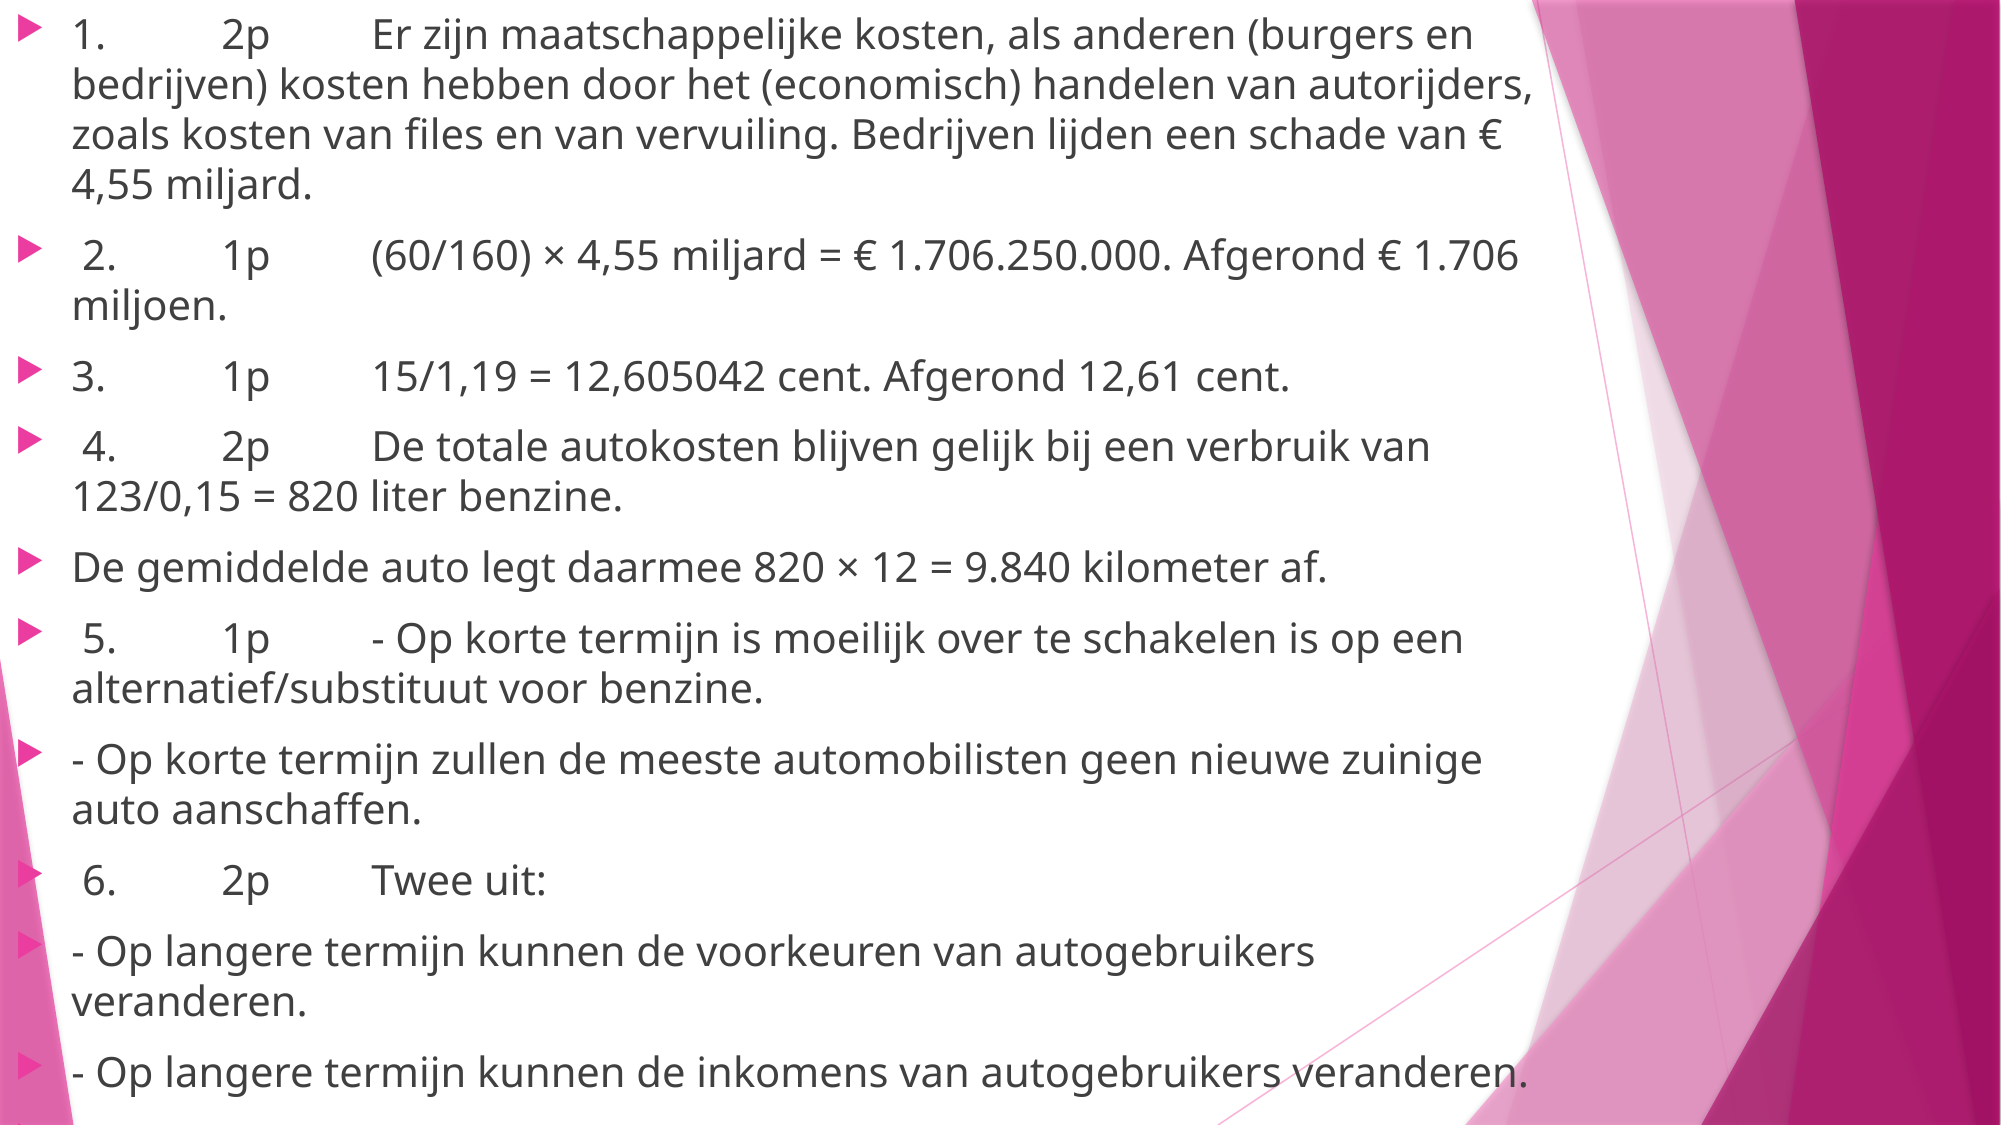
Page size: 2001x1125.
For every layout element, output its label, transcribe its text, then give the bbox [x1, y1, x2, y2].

list 1. 2p Er zijn maatschappelijke kosten, als anderen (burgers en bedrijven) kosten hebben door het (economisch) handelen van autorijders, zoals kosten van files en van vervuiling. Bedrijven lijden een schade van € 4,55 miljard. 2. 1p (60/160) × 4,55 miljard = € 1.706.250.000. Afgerond € 1.706 miljoen. 3. 1p 15/1,19 = 12,605042 cent. Afgerond 12,61 cent. 4. 2p De totale autokosten blijven gelijk bij een verbruik van 123/0,15 = 820 liter benzine. De gemiddelde auto legt daarmee 820 × 12 = 9.840 kilometer af. 5. 1p - Op korte termijn is moeilijk over te schakelen is op een alternatief/substituut voor benzine. - Op korte termijn zullen de meeste automobilisten geen nieuwe zuinige auto aanschaffen. 6. 2p Twee uit: - Op langere termijn kunnen de voorkeuren van autogebruikers veranderen. - Op langere termijn kunnen de inkomens van autogebruikers veranderen. - Op langere termijn kunnen de prijzen van alternatieven voor de auto veranderen. [0, 0, 1564, 970]
